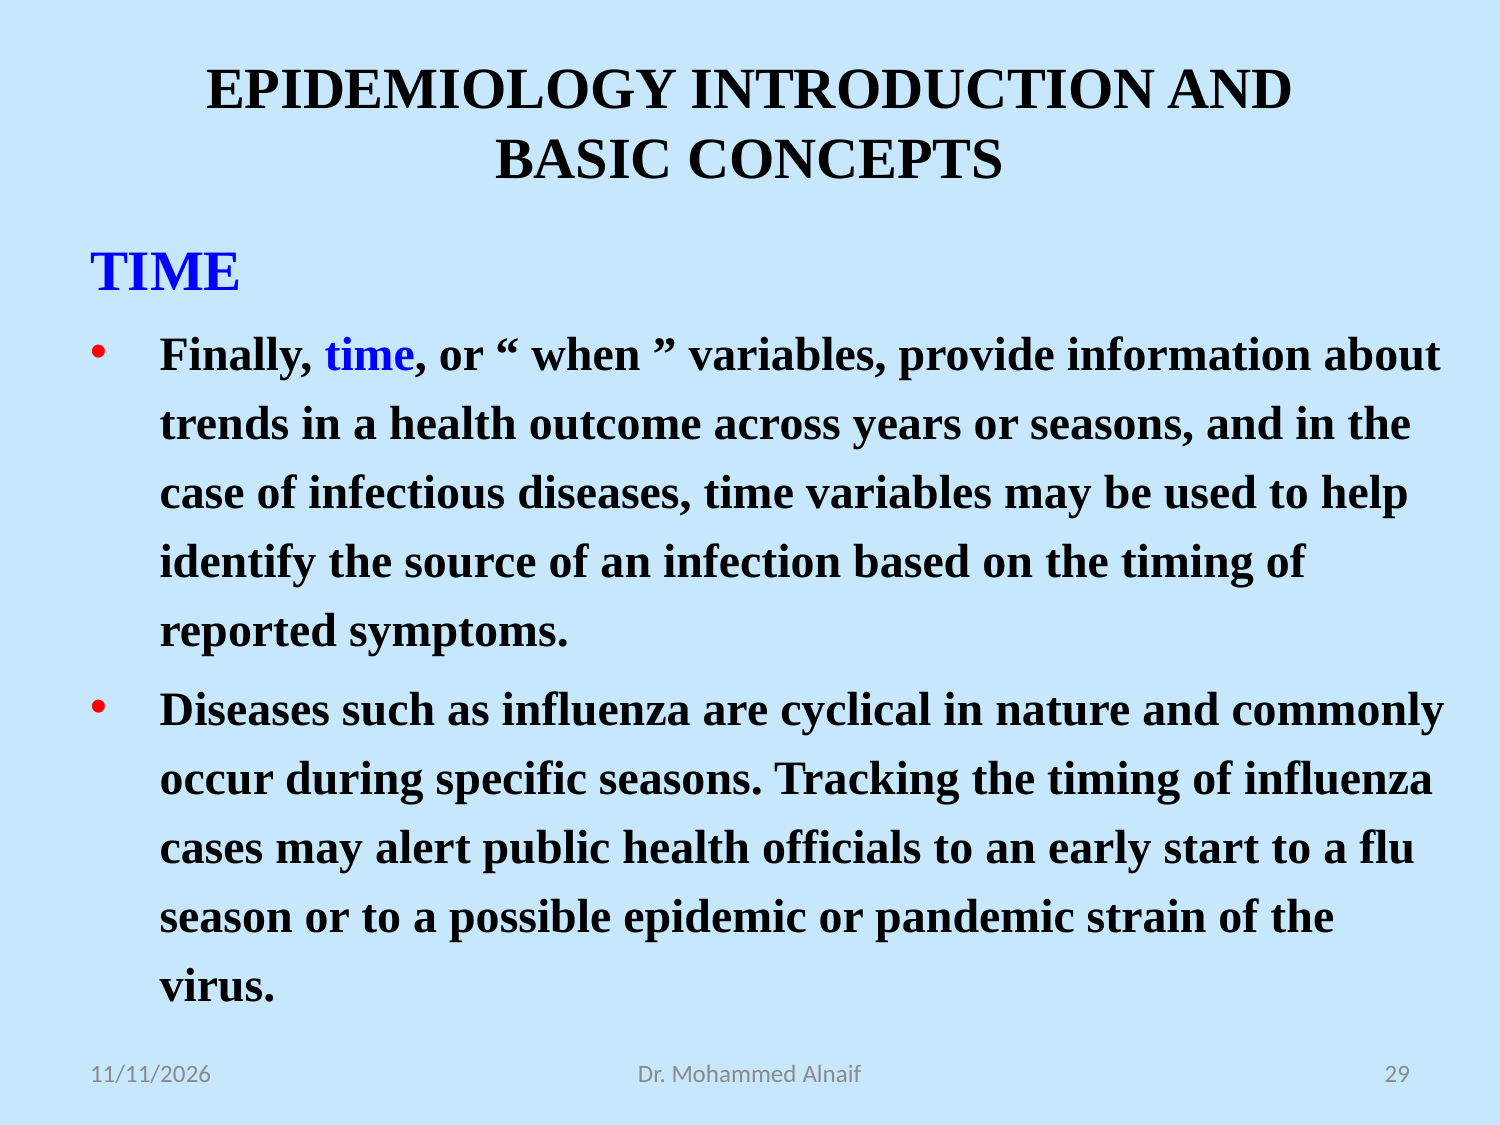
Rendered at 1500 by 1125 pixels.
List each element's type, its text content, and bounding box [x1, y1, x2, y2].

slide_number 29 [1074, 1042, 1425, 1103]
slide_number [75, 1042, 425, 1103]
footer Dr. Mohammed Alnaif [512, 1042, 988, 1103]
subtitle TIME Finally, time, or “ when ” variables, provide information about trends in a health outcome across years or seasons, and in the case of infectious diseases, time variables may be used to help identify the source of an infection based on the timing of reported symptoms. Diseases such as influenza are cyclical in nature and commonly occur during specific seasons. Tracking the timing of influenza cases may alert public health officials to an early start to a flu season or to a possible epidemic or pandemic strain of the virus. [75, 212, 1463, 1025]
title EPIDEMIOLOGY INTRODUCTION AND BASIC CONCEPTS [112, 66, 1388, 175]
